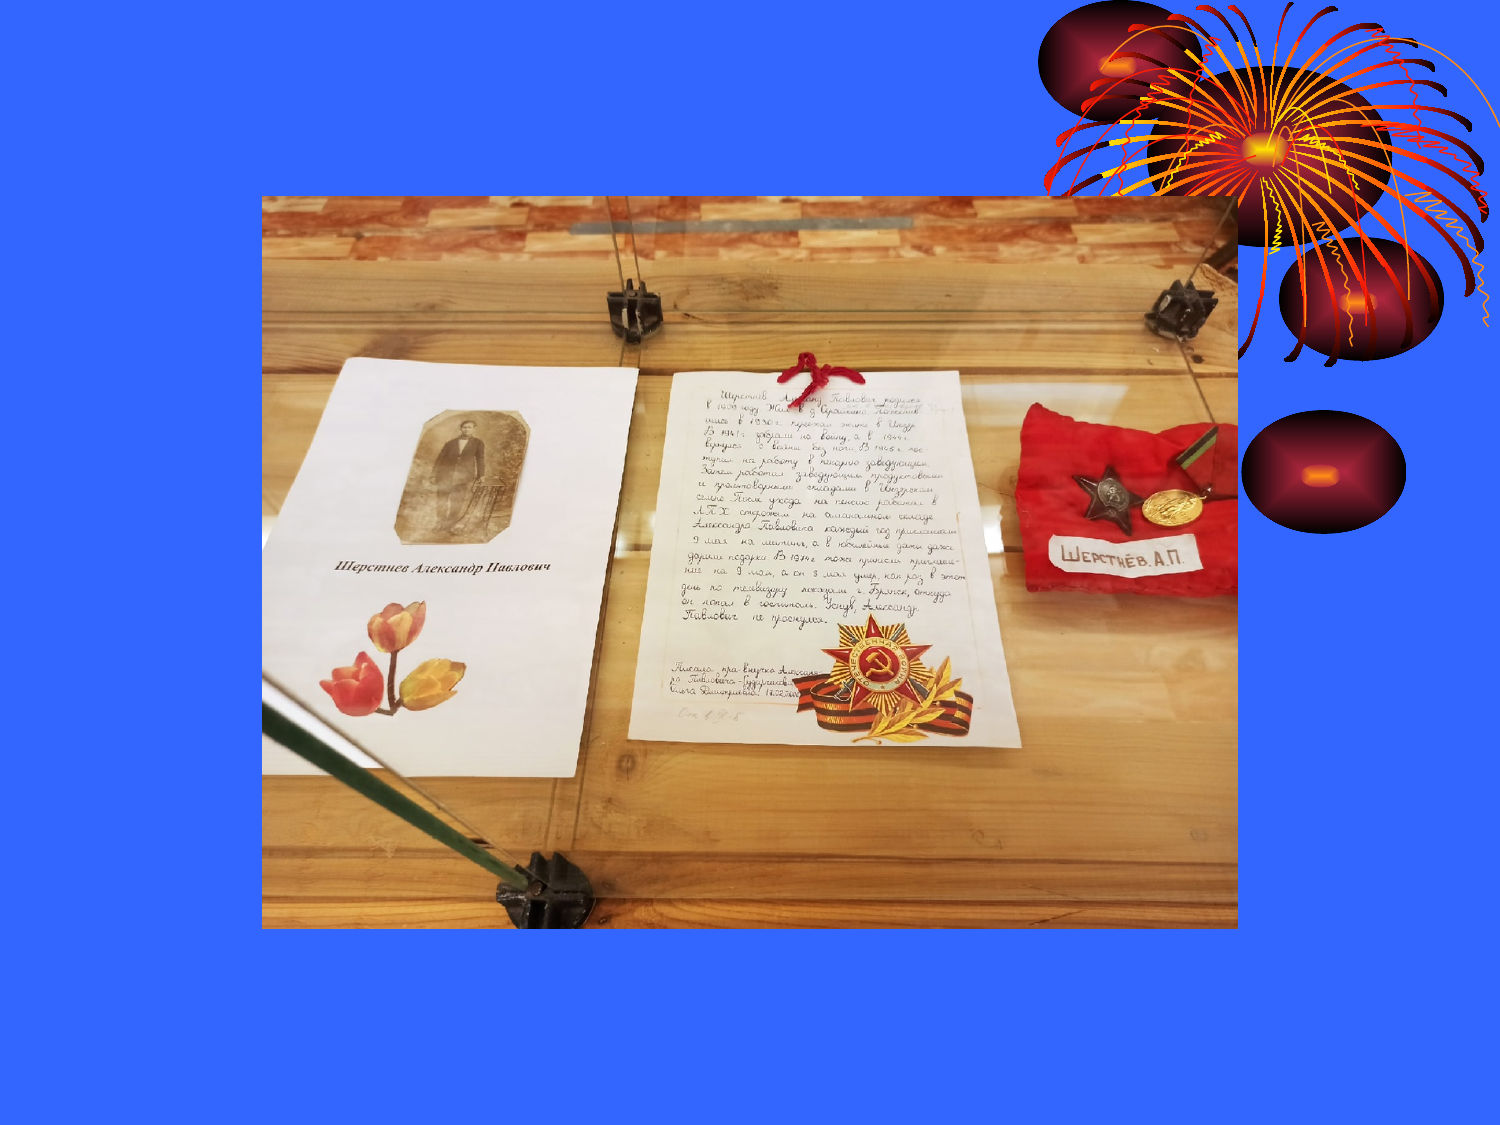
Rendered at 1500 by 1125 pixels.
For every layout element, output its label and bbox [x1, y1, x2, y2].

picture [262, 196, 1238, 929]
